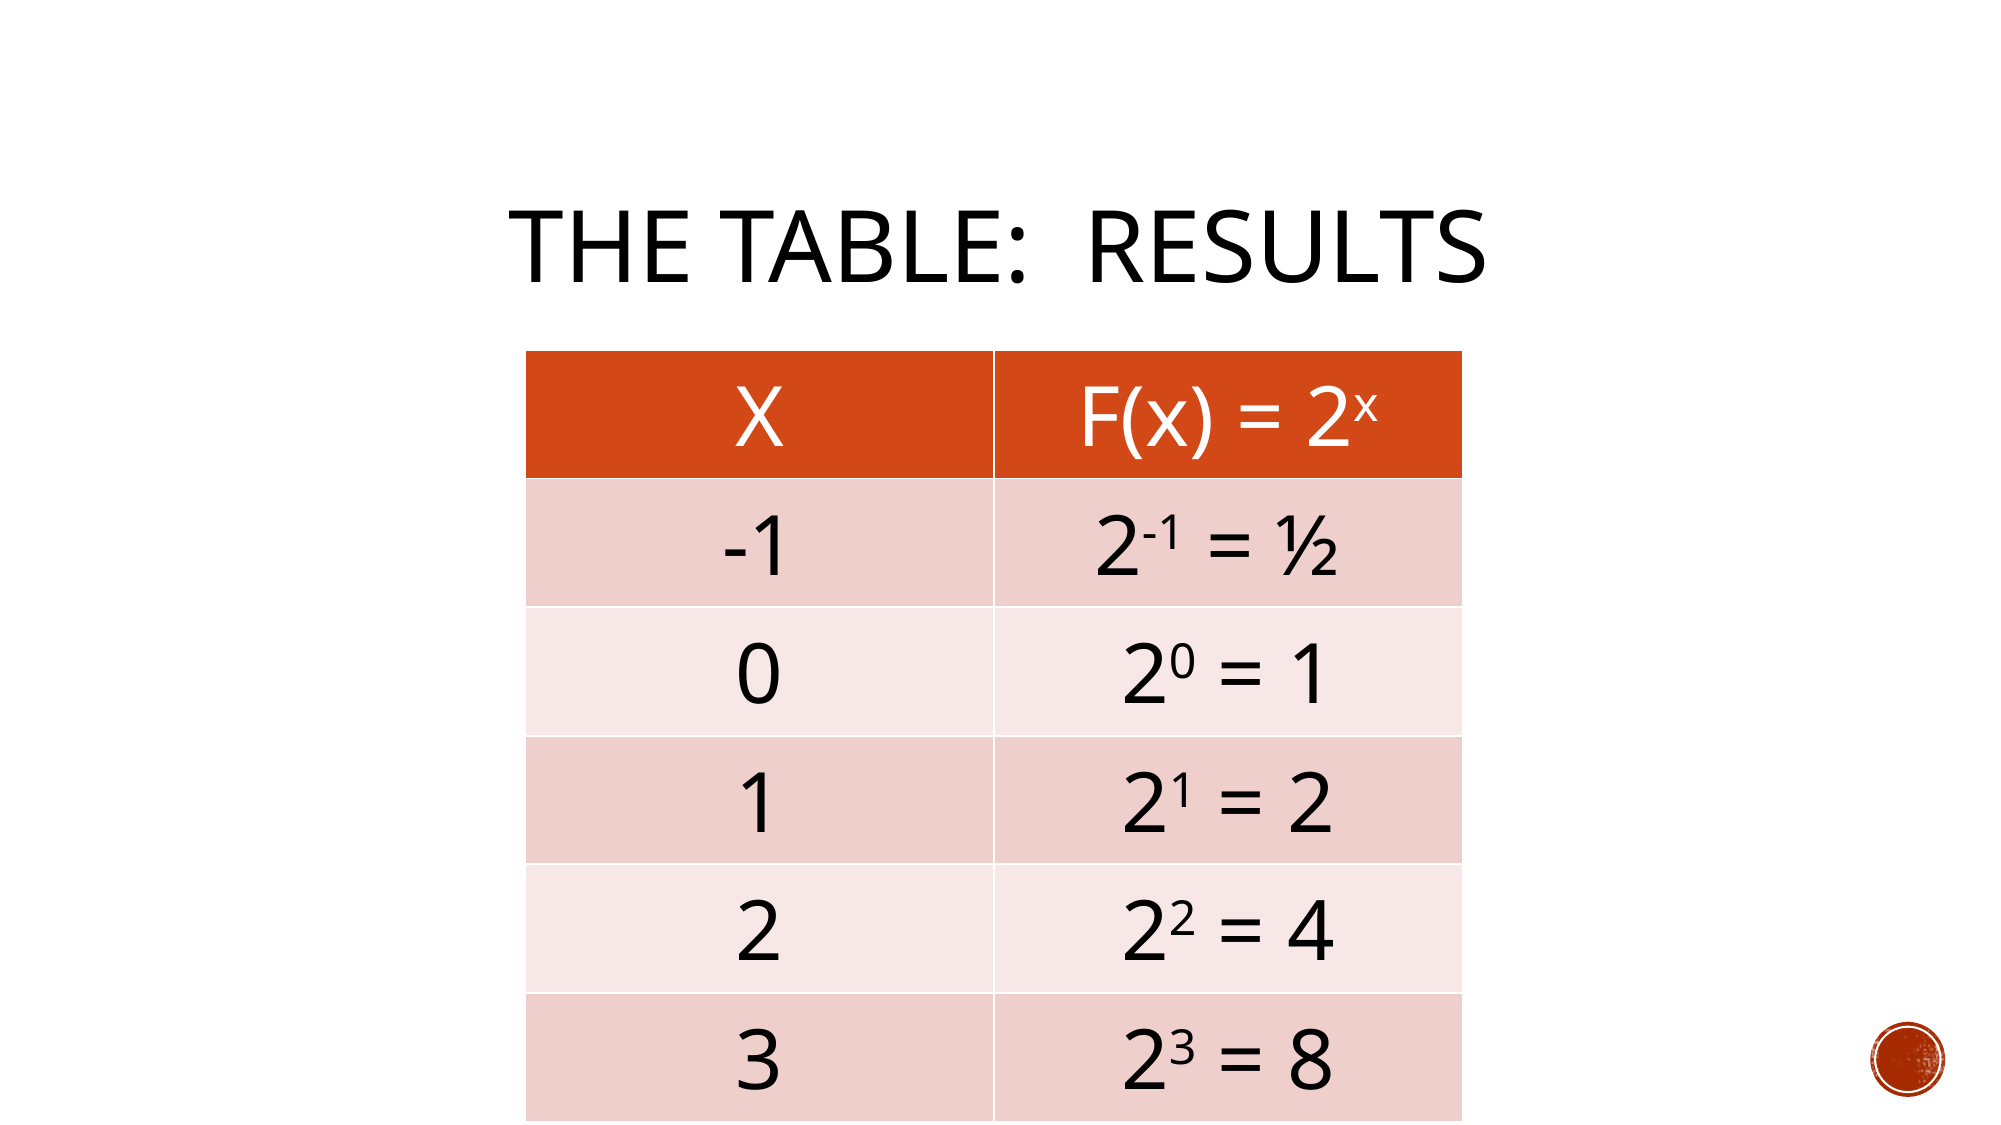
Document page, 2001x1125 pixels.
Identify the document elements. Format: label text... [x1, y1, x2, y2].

table_cell 2-1 = ½ [995, 479, 1462, 606]
table_header F(x) = 2x [995, 351, 1462, 478]
table_cell 0 [526, 608, 993, 735]
title The Table: Results [324, 174, 1675, 325]
table_cell 1 [526, 737, 993, 863]
table_cell 2 [526, 865, 993, 992]
table_cell 20 = 1 [995, 608, 1462, 735]
table_cell -1 [526, 479, 993, 606]
table_cell 23 = 8 [995, 994, 1462, 1121]
table_cell 3 [526, 994, 993, 1121]
table_cell 22 = 4 [995, 865, 1462, 992]
table_header X [526, 351, 993, 478]
table_cell 21 = 2 [995, 737, 1462, 863]
